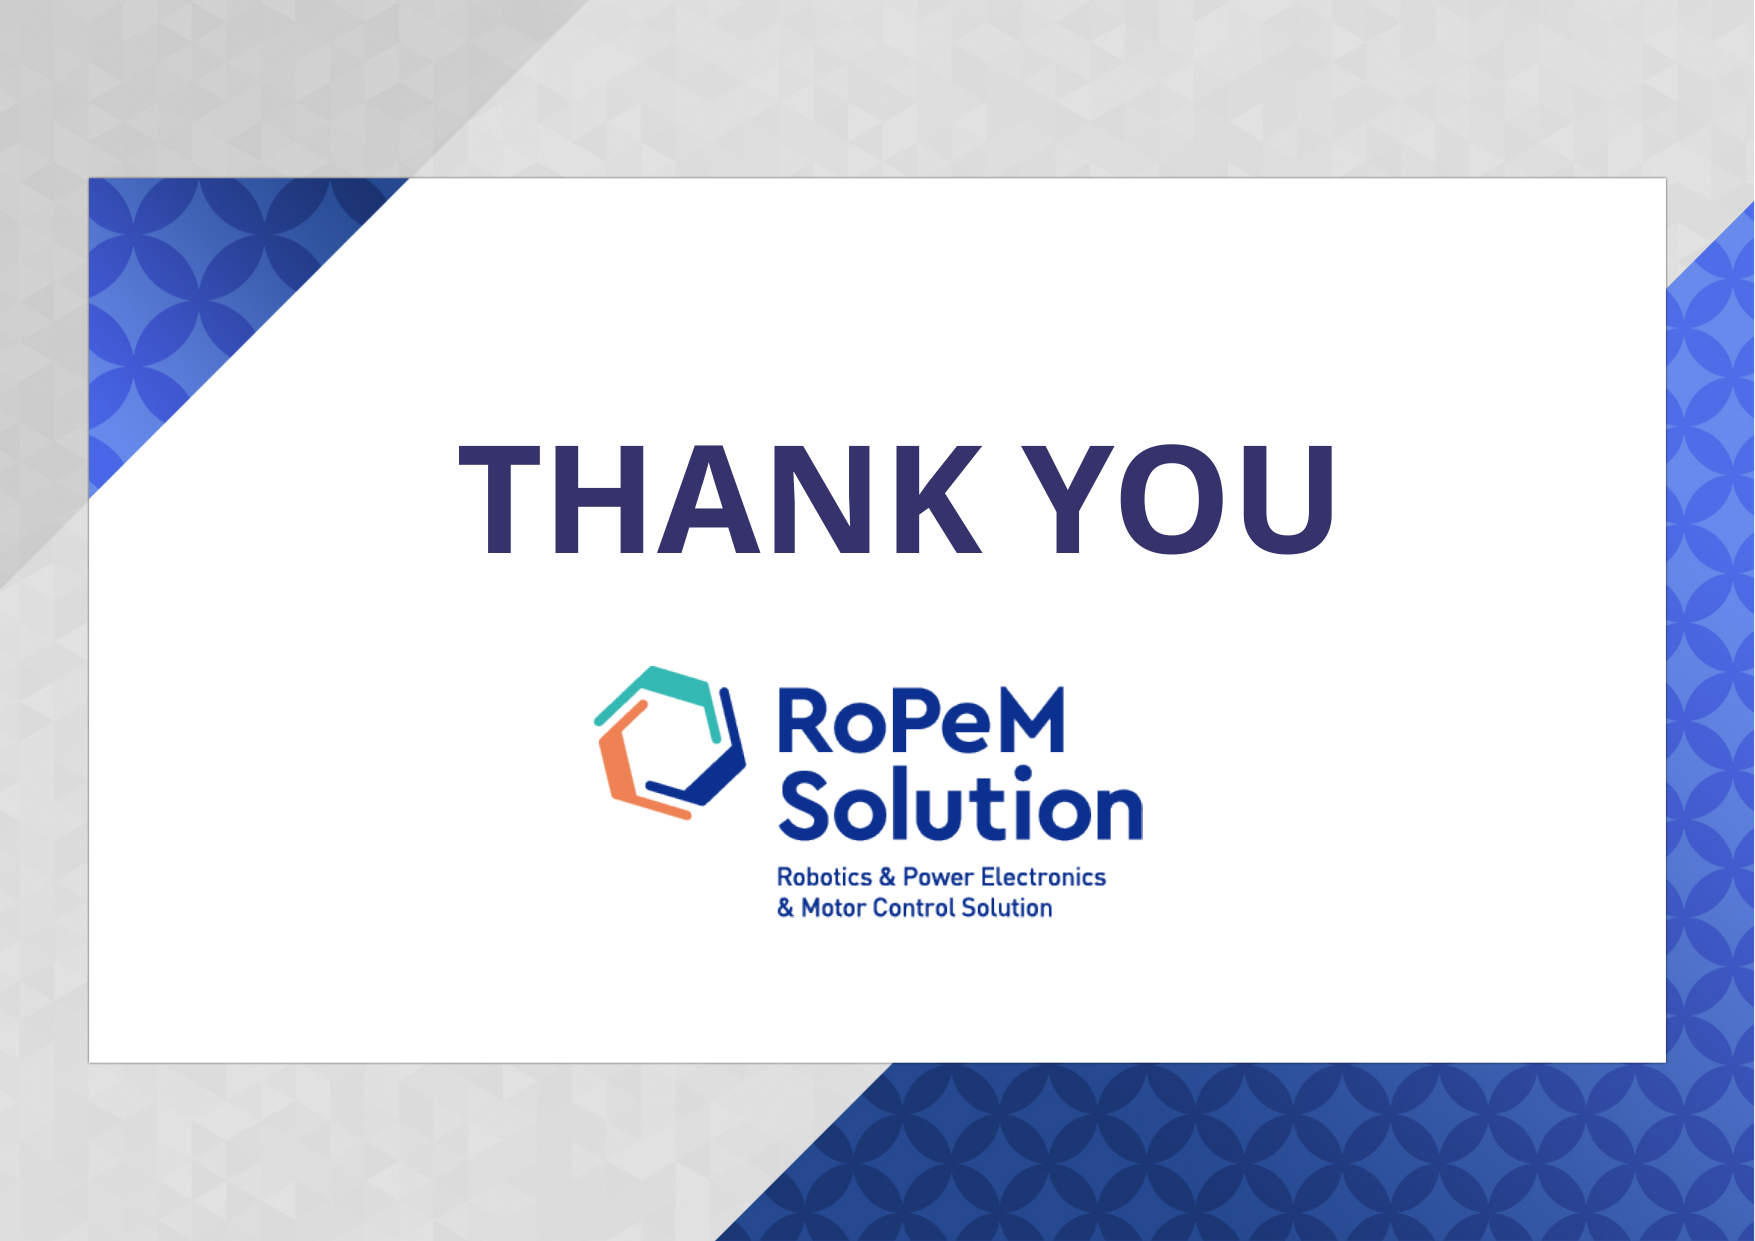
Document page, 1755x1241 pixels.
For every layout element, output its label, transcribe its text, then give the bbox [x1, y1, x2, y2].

picture [0, 0, 1755, 1241]
title THANK YOU [298, 395, 1504, 580]
